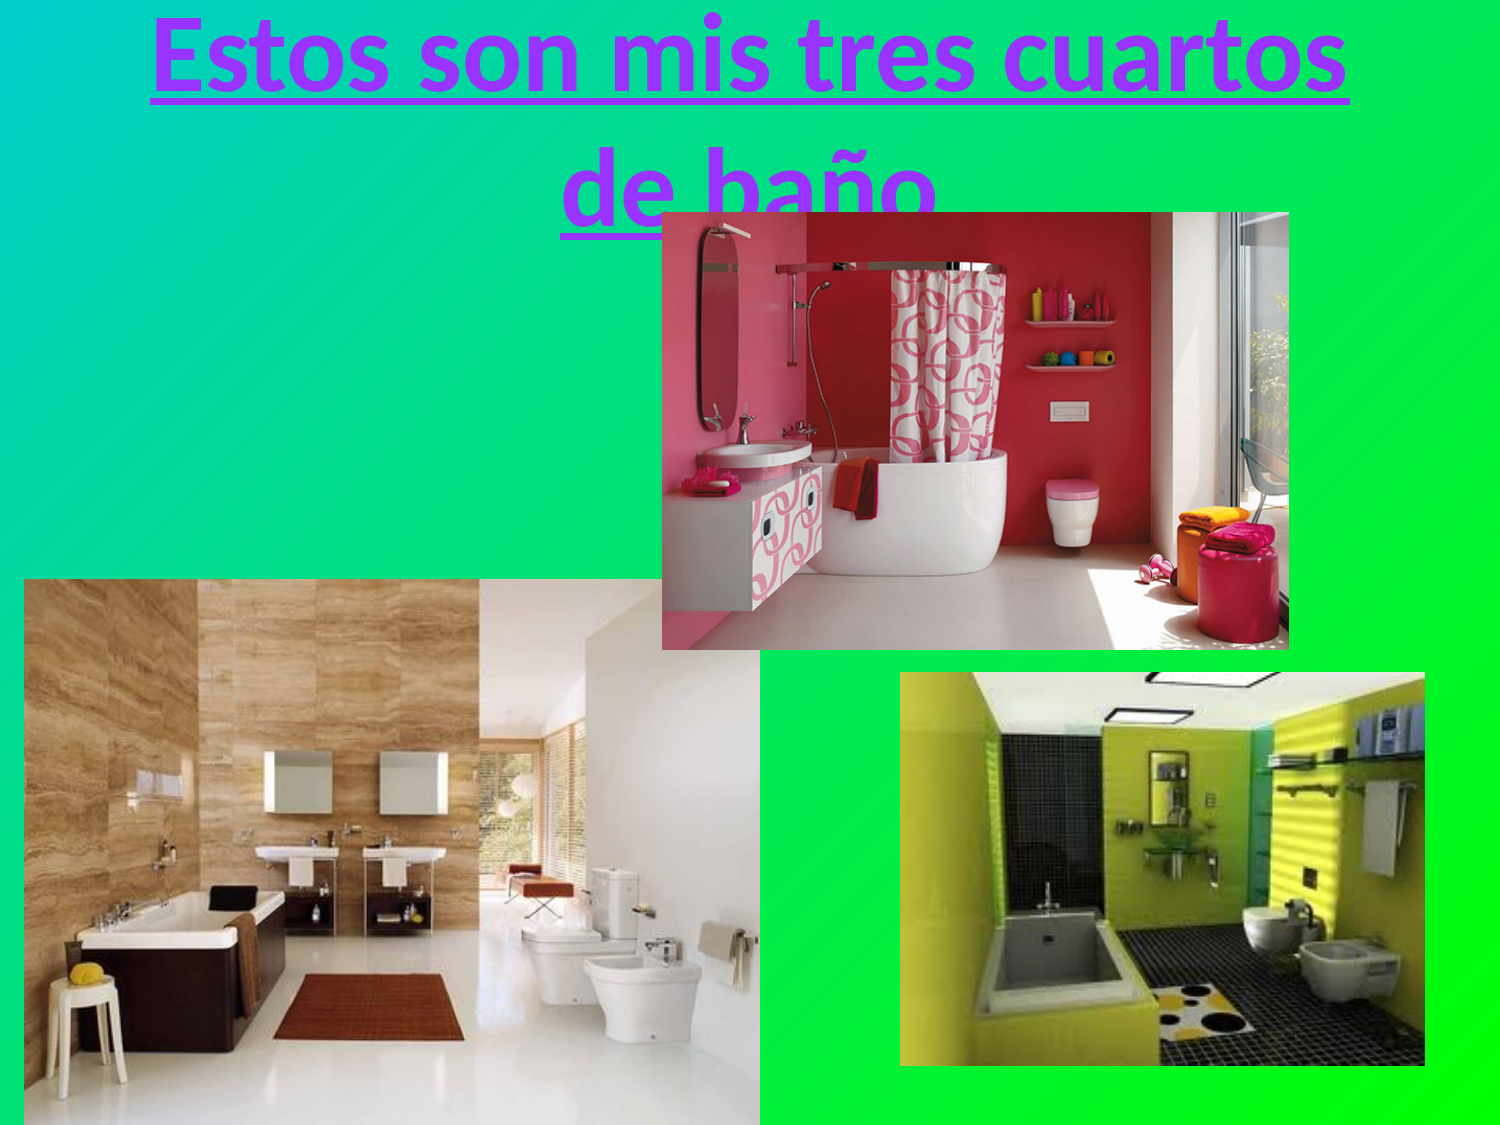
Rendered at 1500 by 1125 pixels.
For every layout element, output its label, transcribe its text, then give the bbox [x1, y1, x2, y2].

title Estos son mis tres cuartos de baño [74, 87, 1426, 276]
picture [899, 672, 1426, 1066]
picture [24, 212, 1290, 1125]
